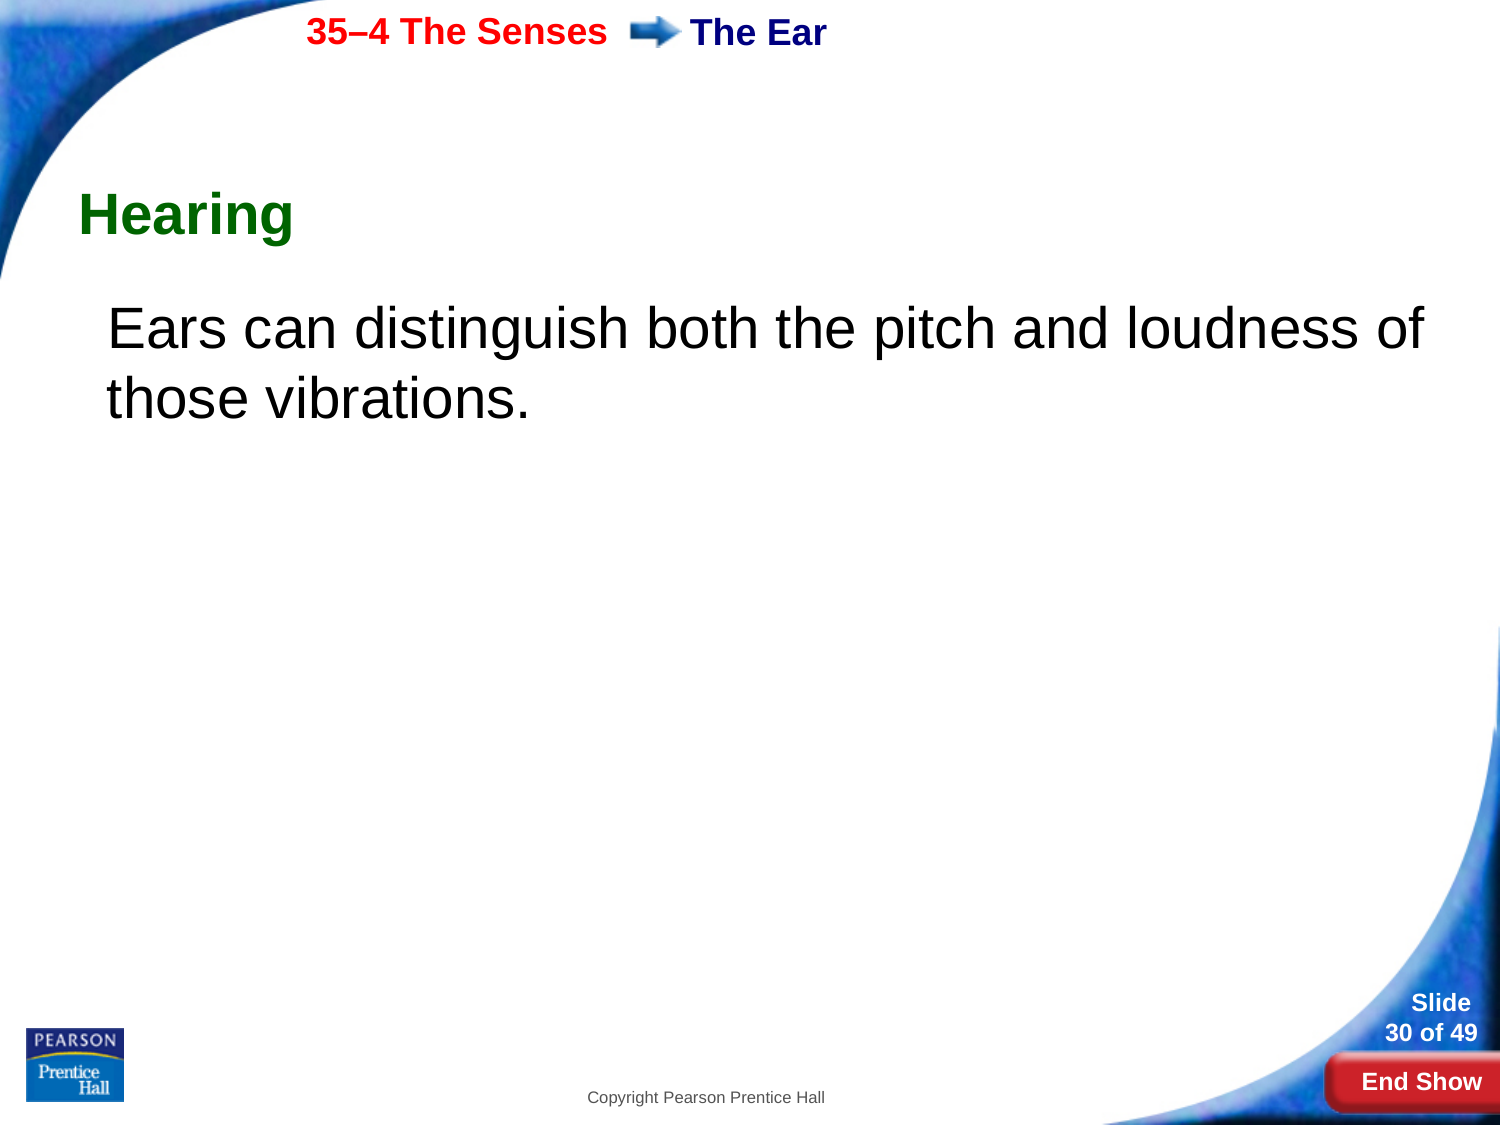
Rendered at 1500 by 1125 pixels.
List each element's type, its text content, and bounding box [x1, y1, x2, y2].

footer Copyright Pearson Prentice Hall [468, 1078, 945, 1105]
list Hearing Ears can distinguish both the pitch and loudness of those vibrations. [44, 179, 1448, 976]
title The Ear [674, 0, 1344, 76]
picture [0, 0, 1500, 1125]
